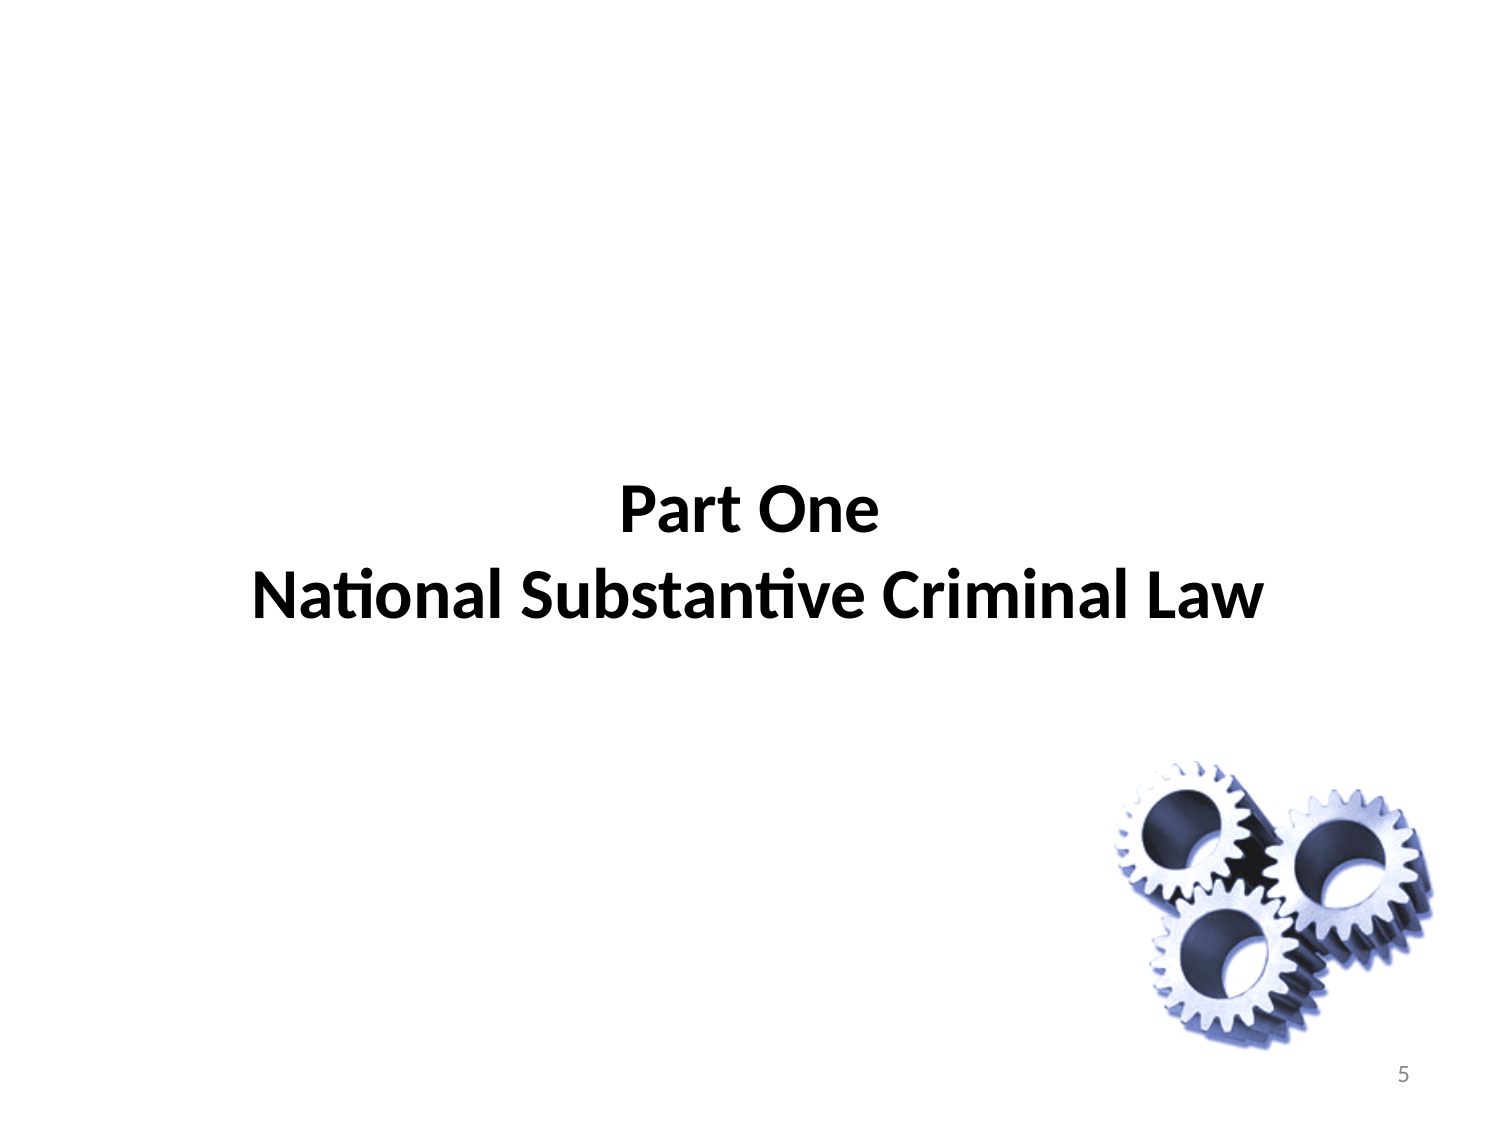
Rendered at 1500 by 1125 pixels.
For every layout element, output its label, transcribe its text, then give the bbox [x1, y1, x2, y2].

slide_number 5 [1074, 1042, 1425, 1103]
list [1112, 761, 1436, 1052]
title Part One National Substantive Criminal Law [75, 453, 1425, 641]
